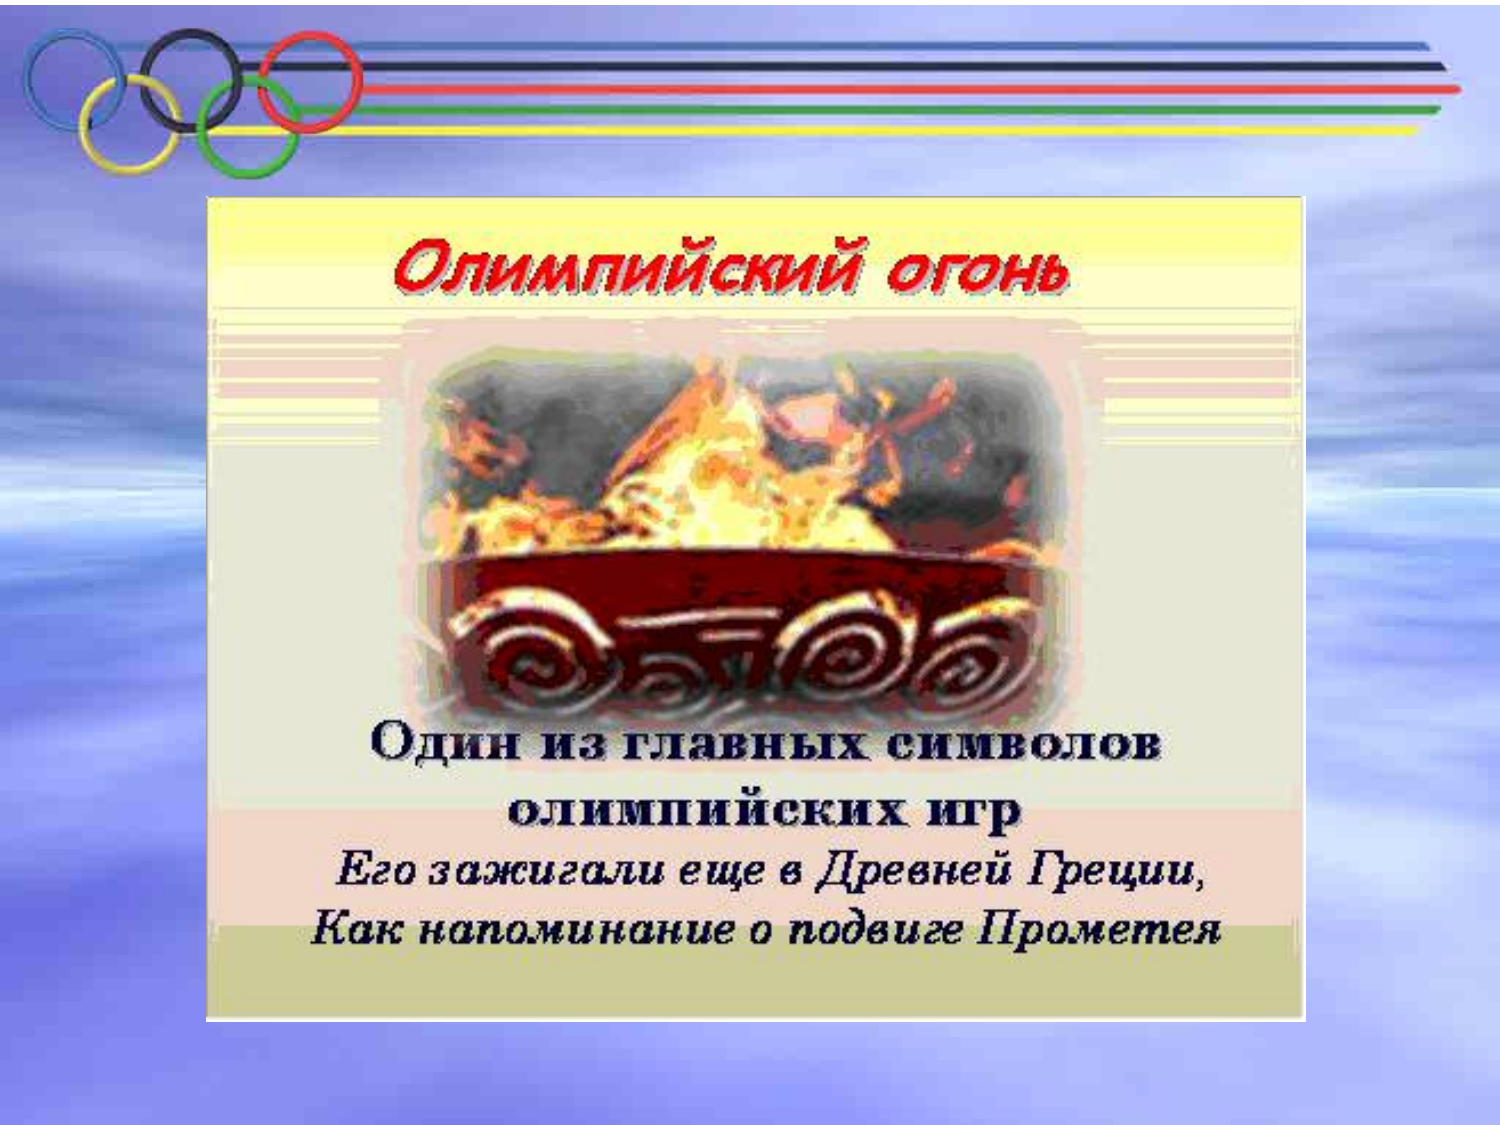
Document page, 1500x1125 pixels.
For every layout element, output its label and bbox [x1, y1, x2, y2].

list [0, 4, 1500, 1125]
picture [206, 196, 1306, 1022]
